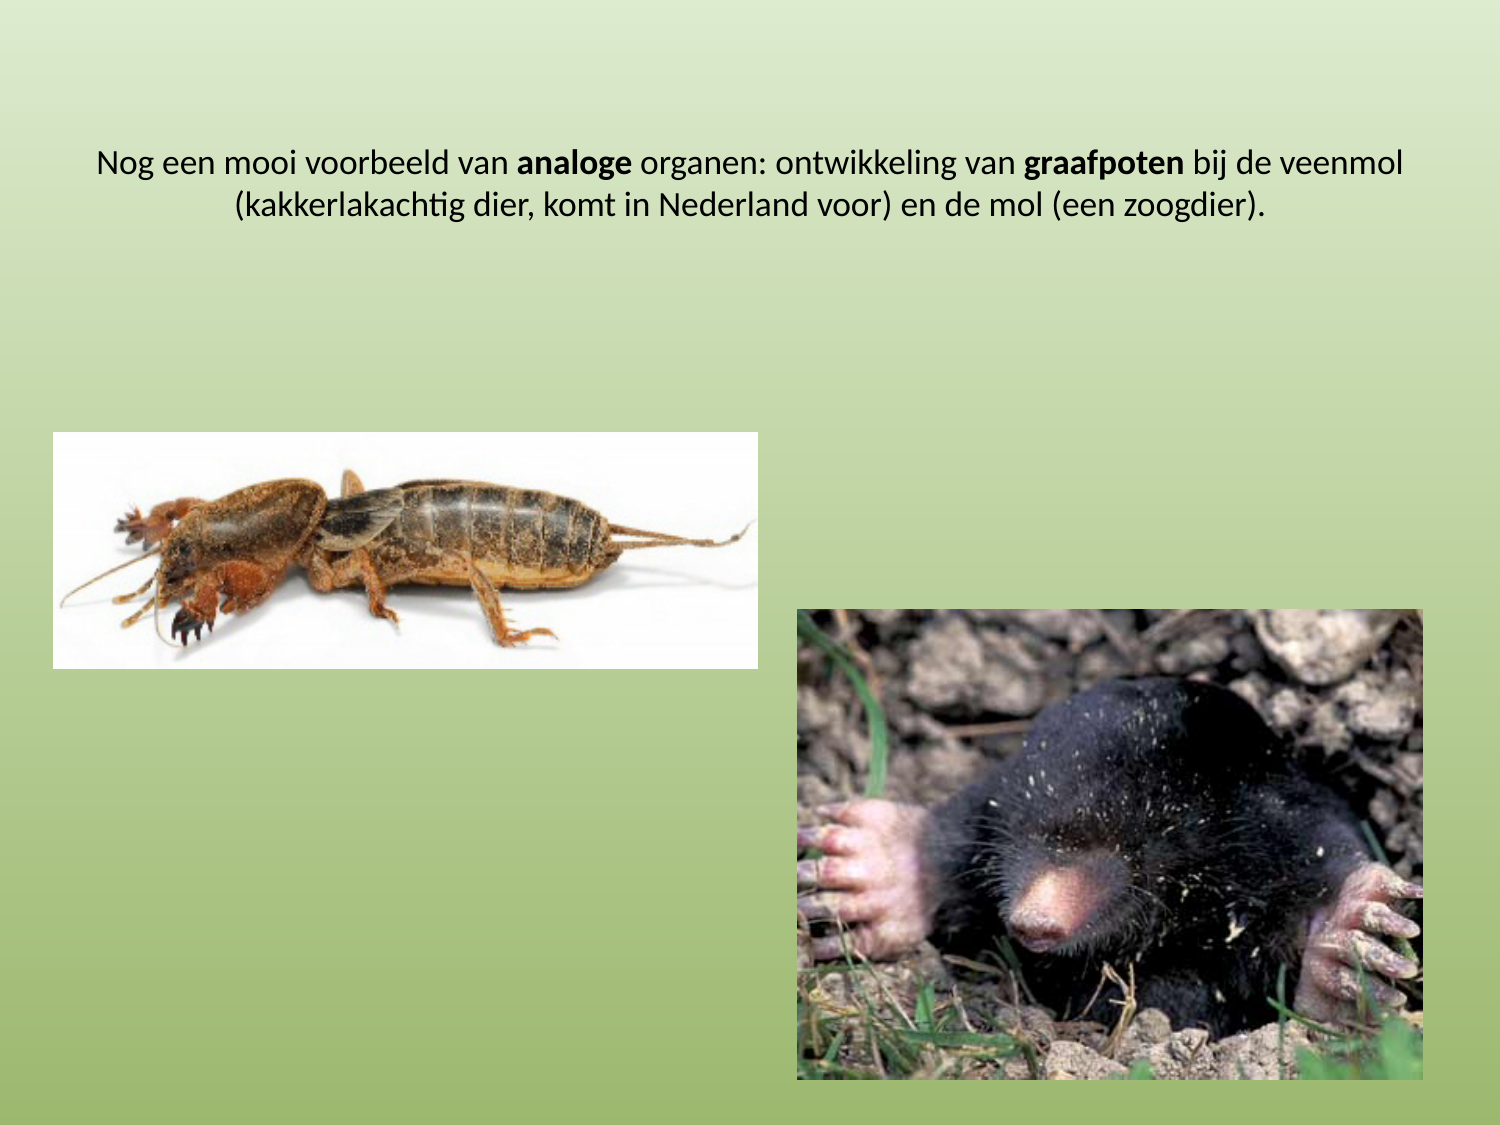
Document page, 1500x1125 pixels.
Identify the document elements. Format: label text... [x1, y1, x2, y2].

title Nog een mooi voorbeeld van analoge organen: ontwikkeling van graafpoten bij de veenmol (kakkerlakachtig dier, komt in Nederland voor) en de mol (een zoogdier). [75, 45, 1425, 233]
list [52, 432, 759, 669]
picture [796, 609, 1423, 1081]
